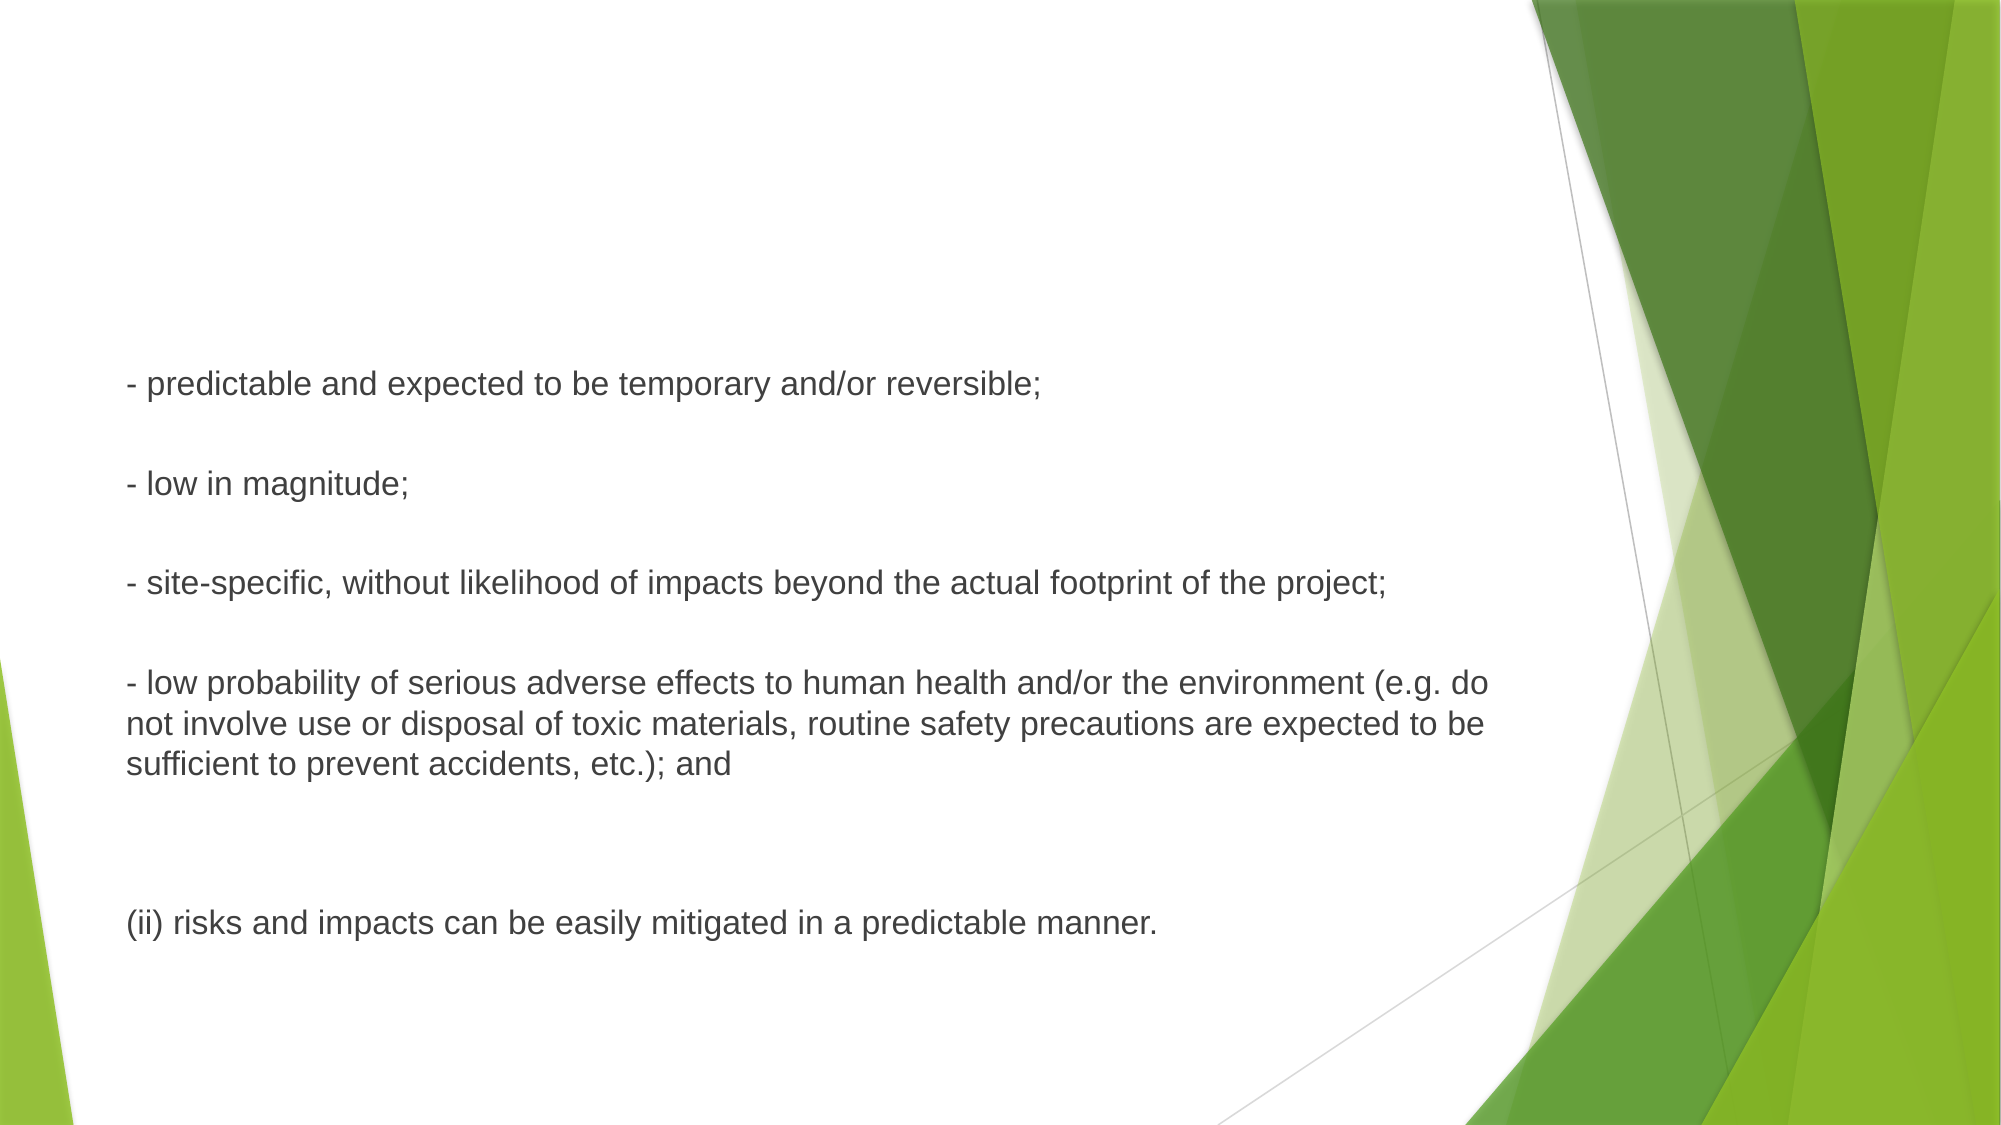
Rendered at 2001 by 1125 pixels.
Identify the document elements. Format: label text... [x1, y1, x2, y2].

list - predictable and expected to be temporary and/or reversible; - low in magnitude; - site-specific, without likelihood of impacts beyond the actual footprint of the project; - low probability of serious adverse effects to human health and/or the environment (e.g. do not involve use or disposal of toxic materials, routine safety precautions are expected to be sufficient to prevent accidents, etc.); and (ii) risks and impacts can be easily mitigated in a predictable manner. [111, 354, 1522, 992]
